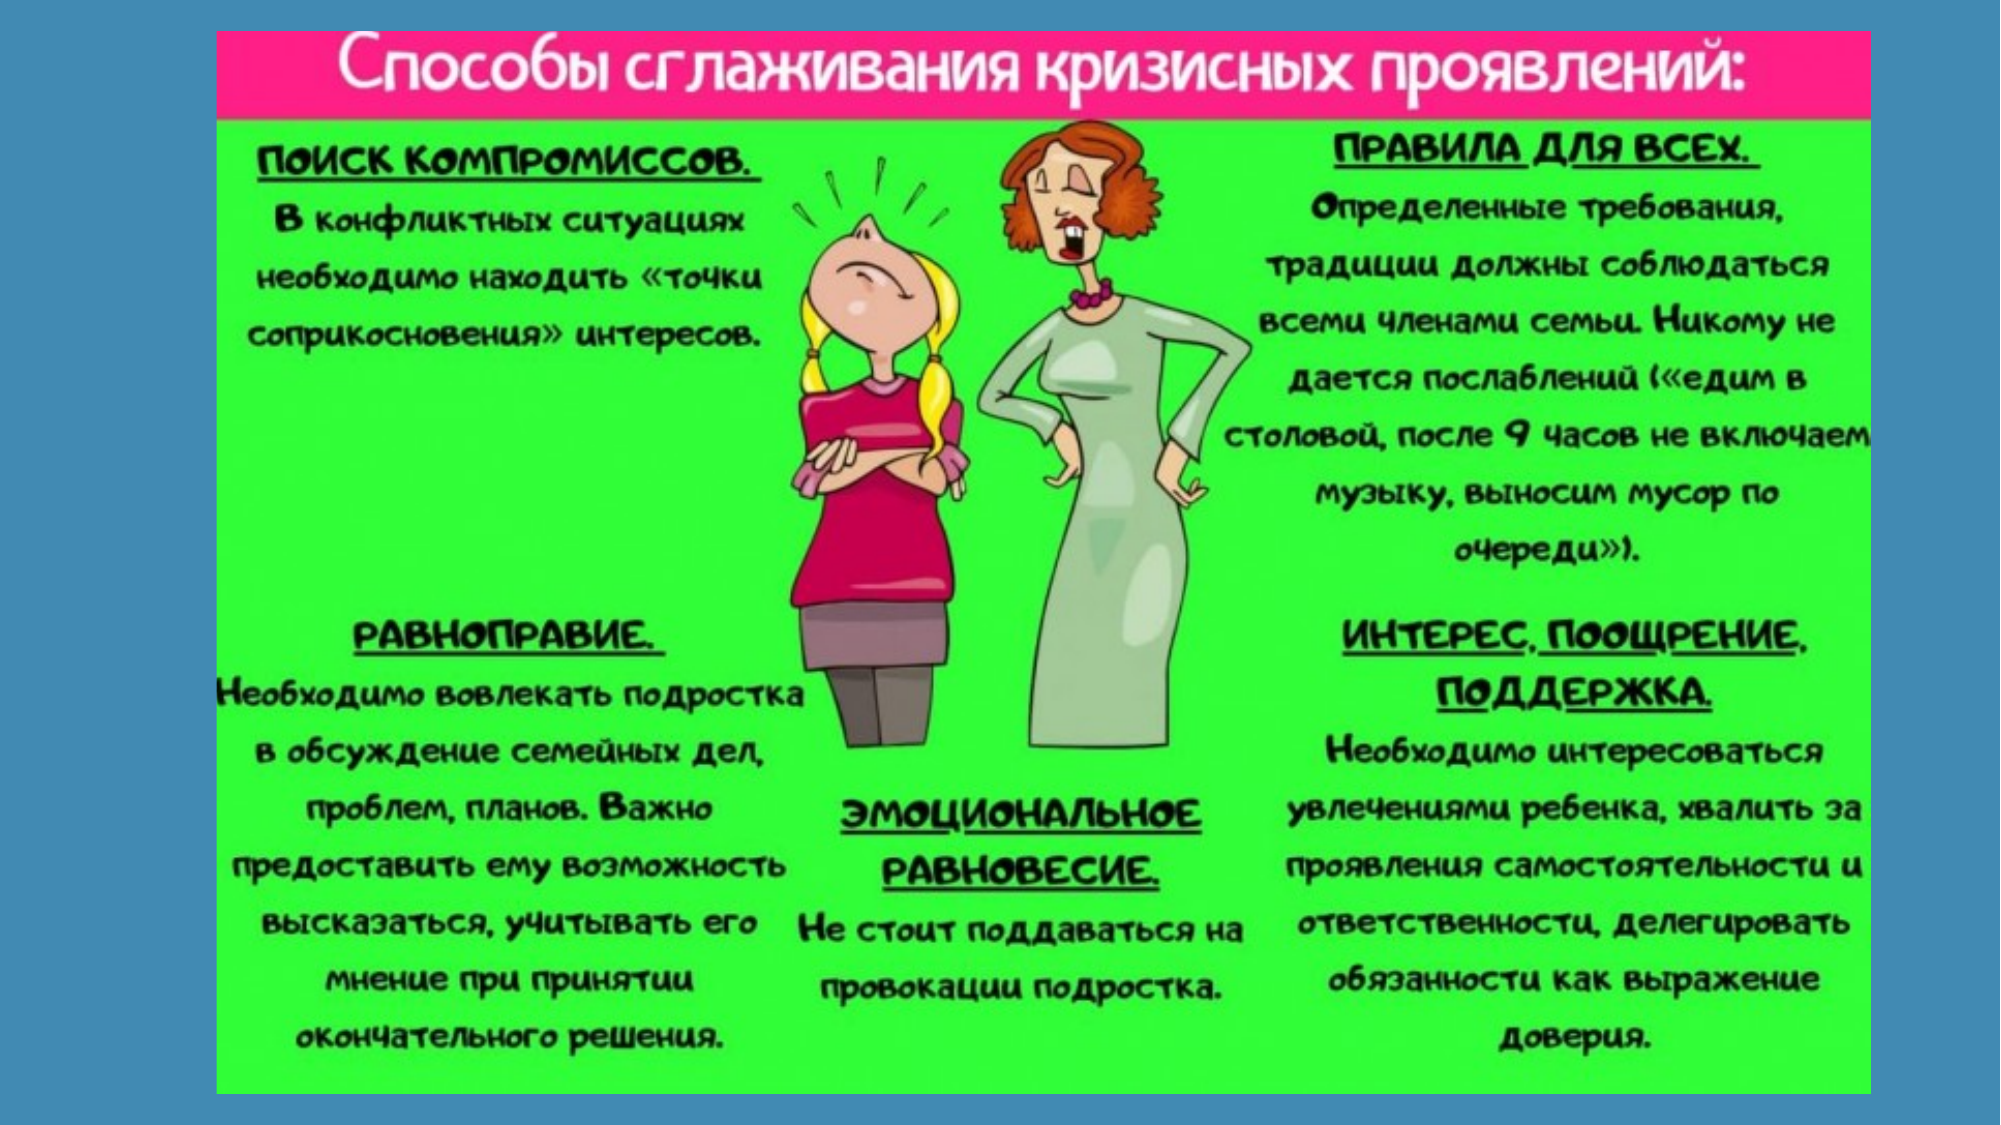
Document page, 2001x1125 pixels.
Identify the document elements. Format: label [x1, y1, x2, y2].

picture [216, 31, 1871, 1094]
